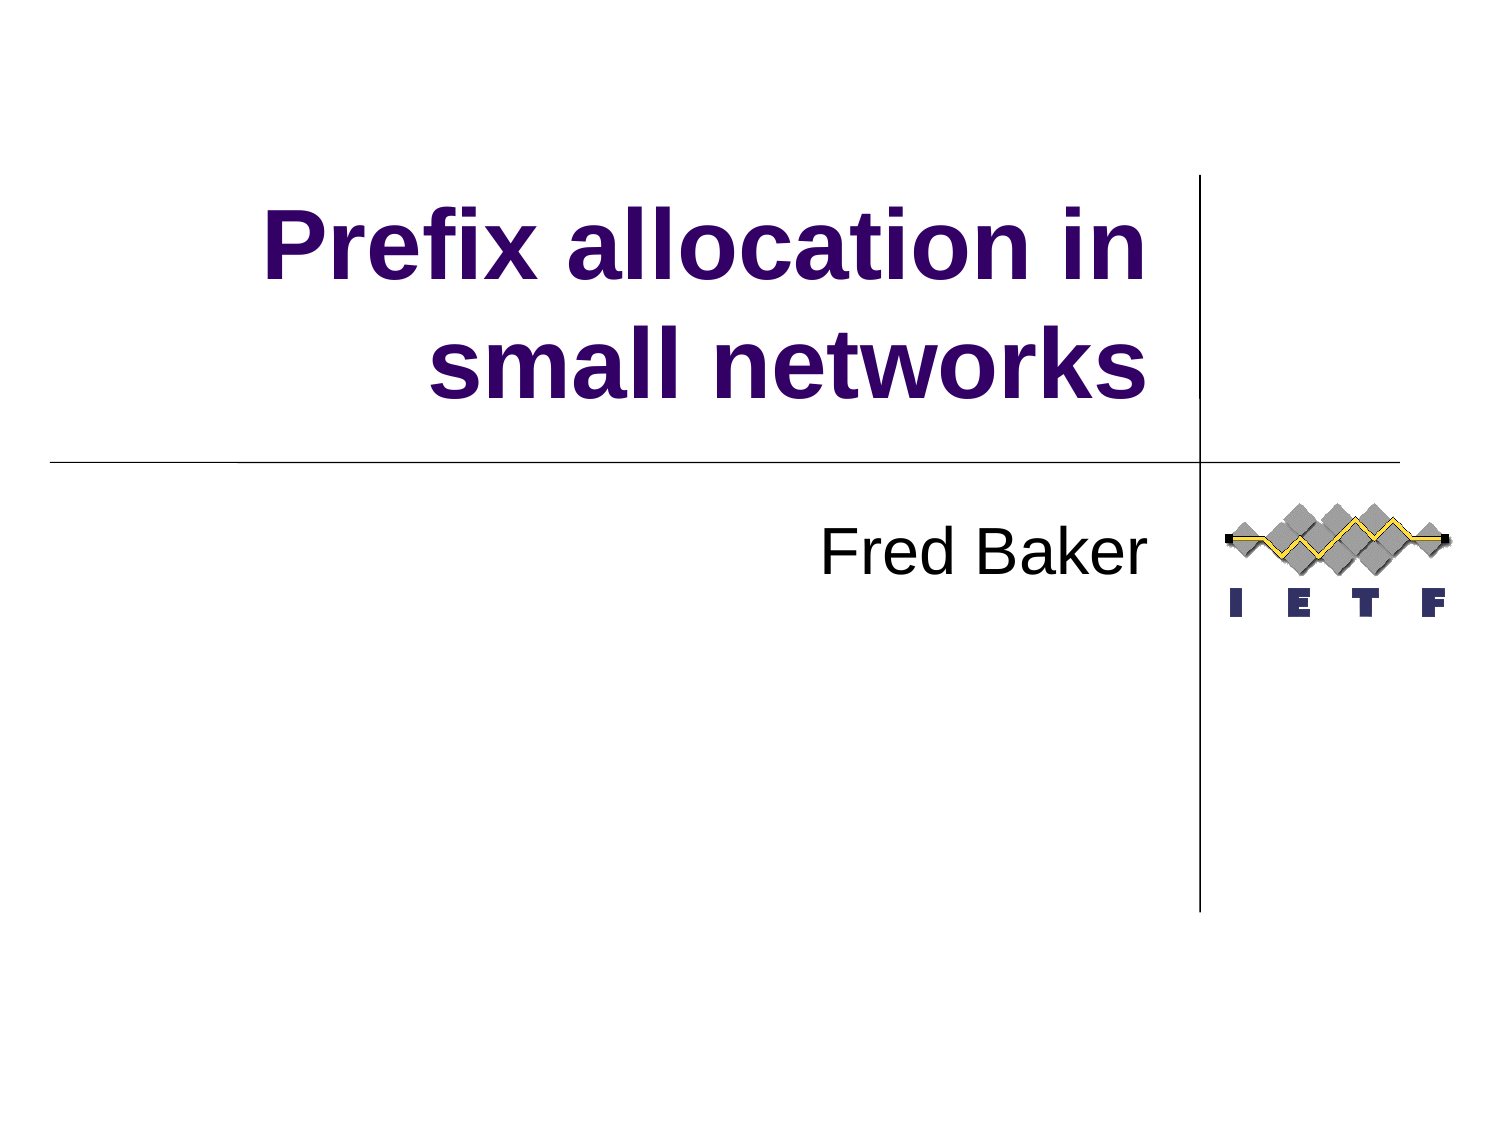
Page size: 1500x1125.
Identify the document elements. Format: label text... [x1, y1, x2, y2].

subtitle Fred Baker [139, 499, 1165, 888]
title Prefix allocation in small networks [51, 76, 1165, 427]
picture [1212, 487, 1463, 631]
